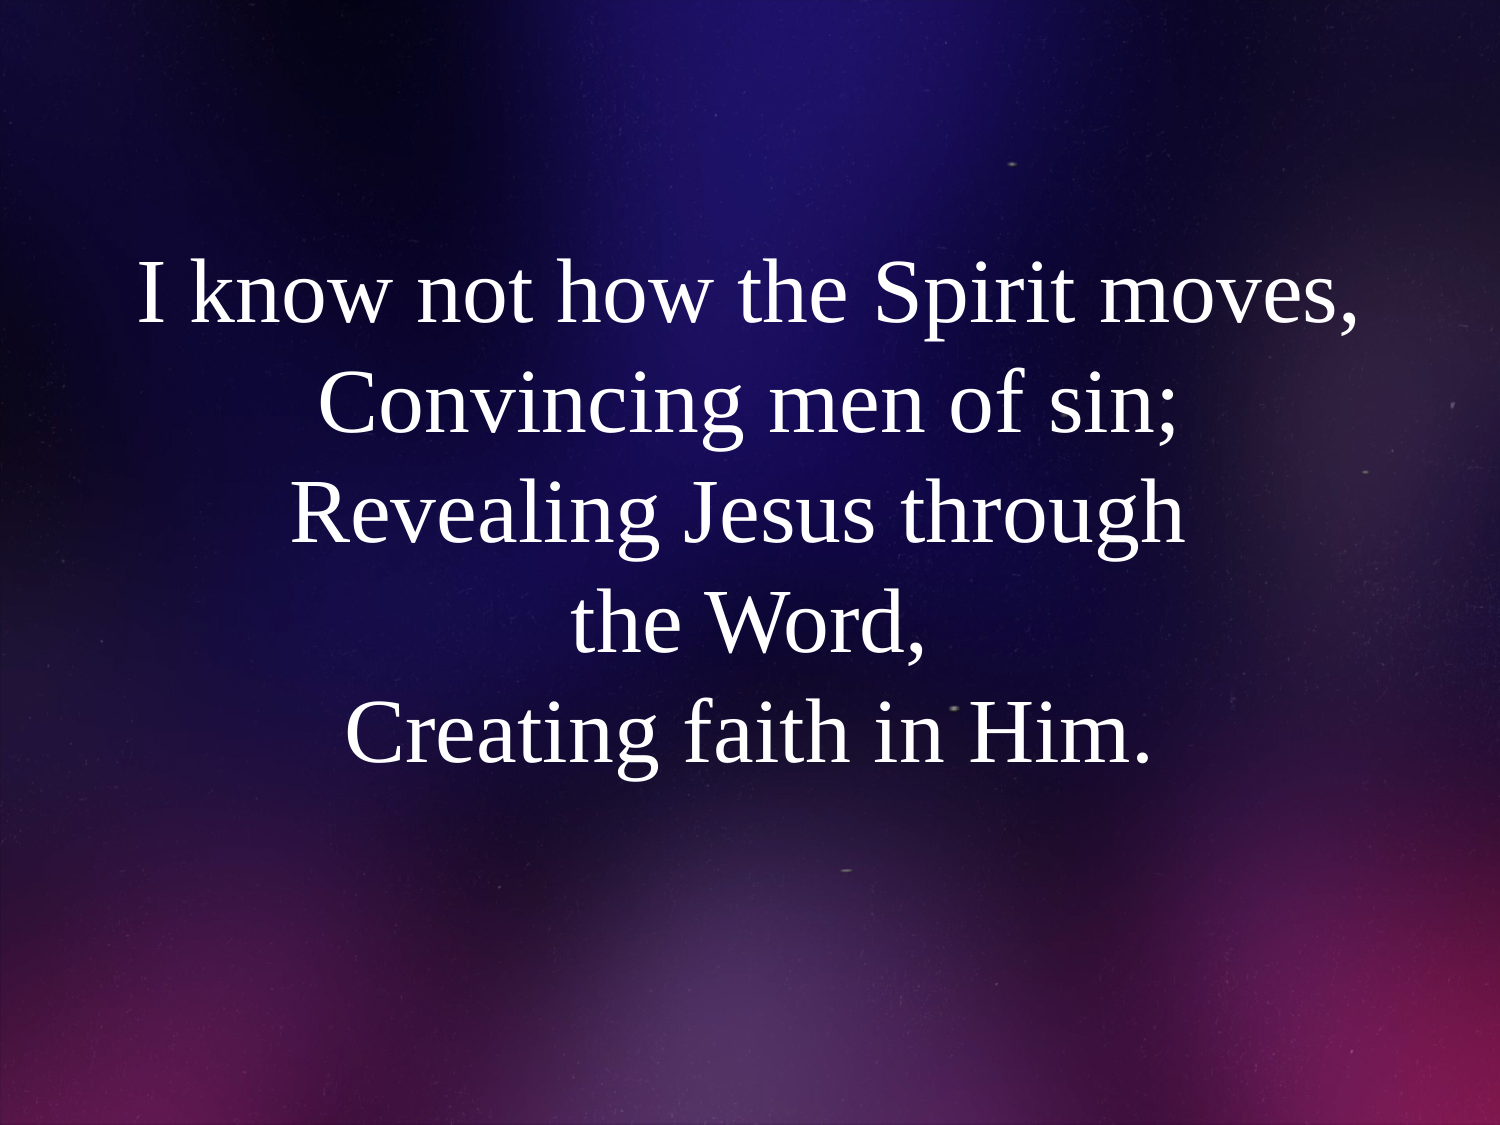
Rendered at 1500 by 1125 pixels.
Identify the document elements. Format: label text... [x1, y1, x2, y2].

title I know not how the Spirit moves, Convincing men of sin; Revealing Jesus through the Word, Creating faith in Him. [112, 412, 1388, 600]
picture [0, 0, 1500, 1125]
